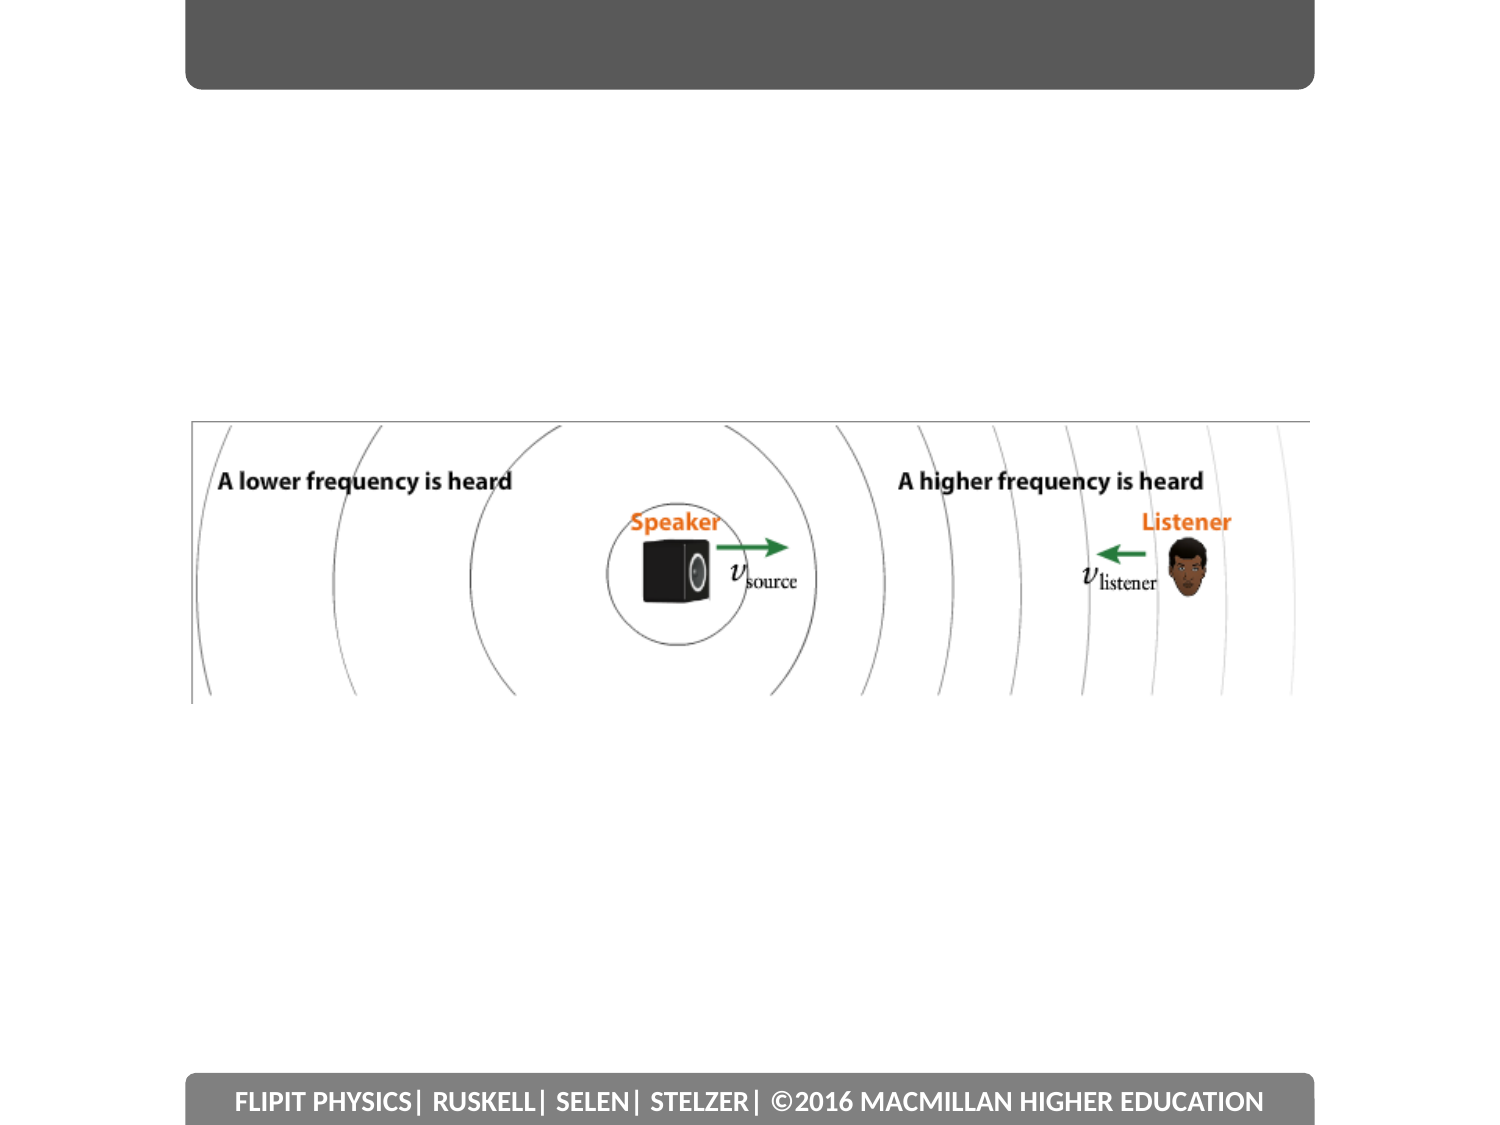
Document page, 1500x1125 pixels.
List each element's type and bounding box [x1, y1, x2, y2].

text_box [185, 0, 1315, 90]
picture [190, 420, 1310, 705]
text_box [187, 1074, 1313, 1125]
